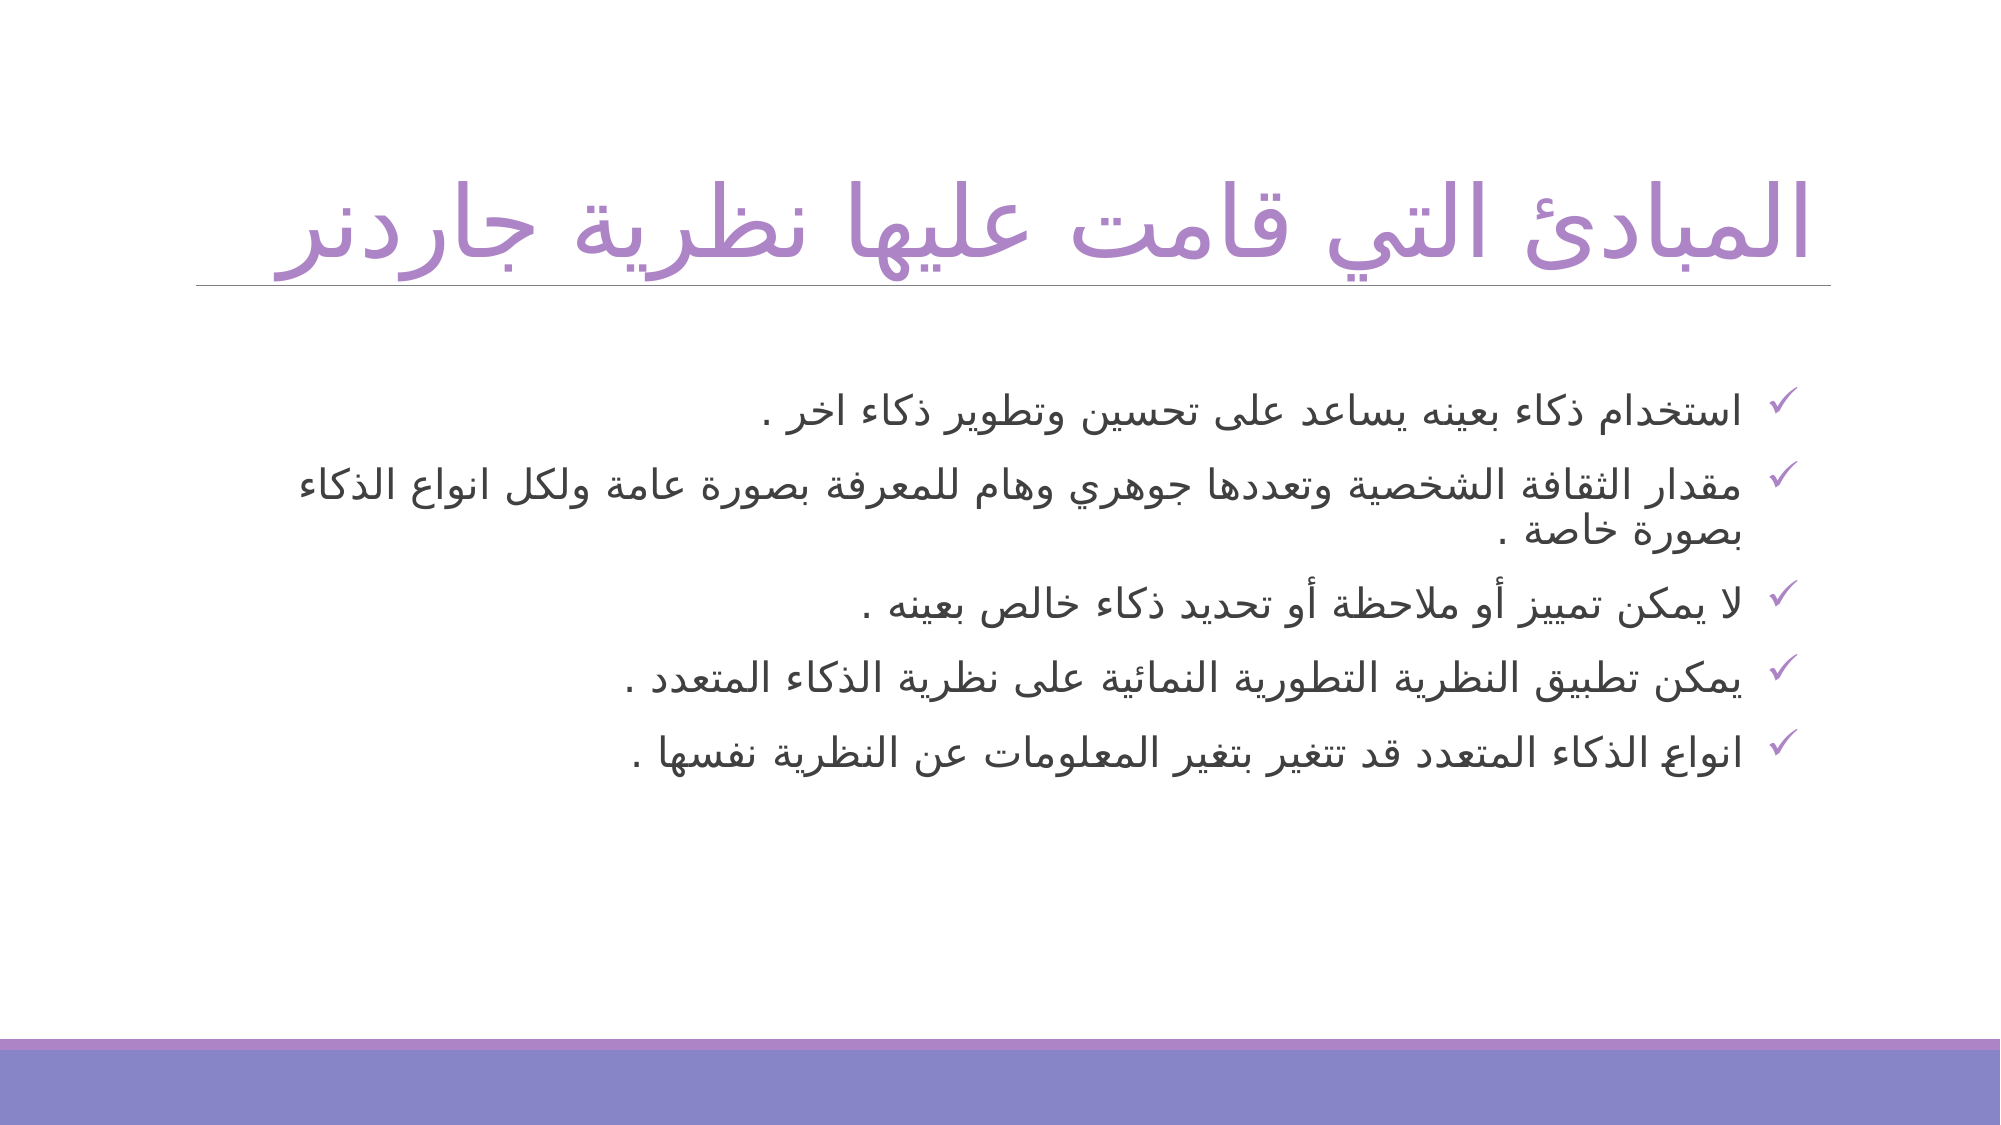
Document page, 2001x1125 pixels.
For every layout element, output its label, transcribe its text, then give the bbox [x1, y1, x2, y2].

list استخدام ذكاء بعينه يساعد على تحسين وتطوير ذكاء اخر . مقدار الثقافة الشخصية وتعددها جوهري وهام للمعرفة بصورة عامة ولكل انواع الذكاء بصورة خاصة . لا يمكن تمييز أو ملاحظة أو تحديد ذكاء خالص بعينه . يمكن تطبيق النظرية التطورية النمائية على نظرية الذكاء المتعدد . انواع الذكاء المتعدد قد تتغير بتغير المعلومات عن النظرية نفسها . [180, 302, 1830, 963]
title المبادئ التي قامت عليها نظرية جاردنر [180, 47, 1830, 285]
